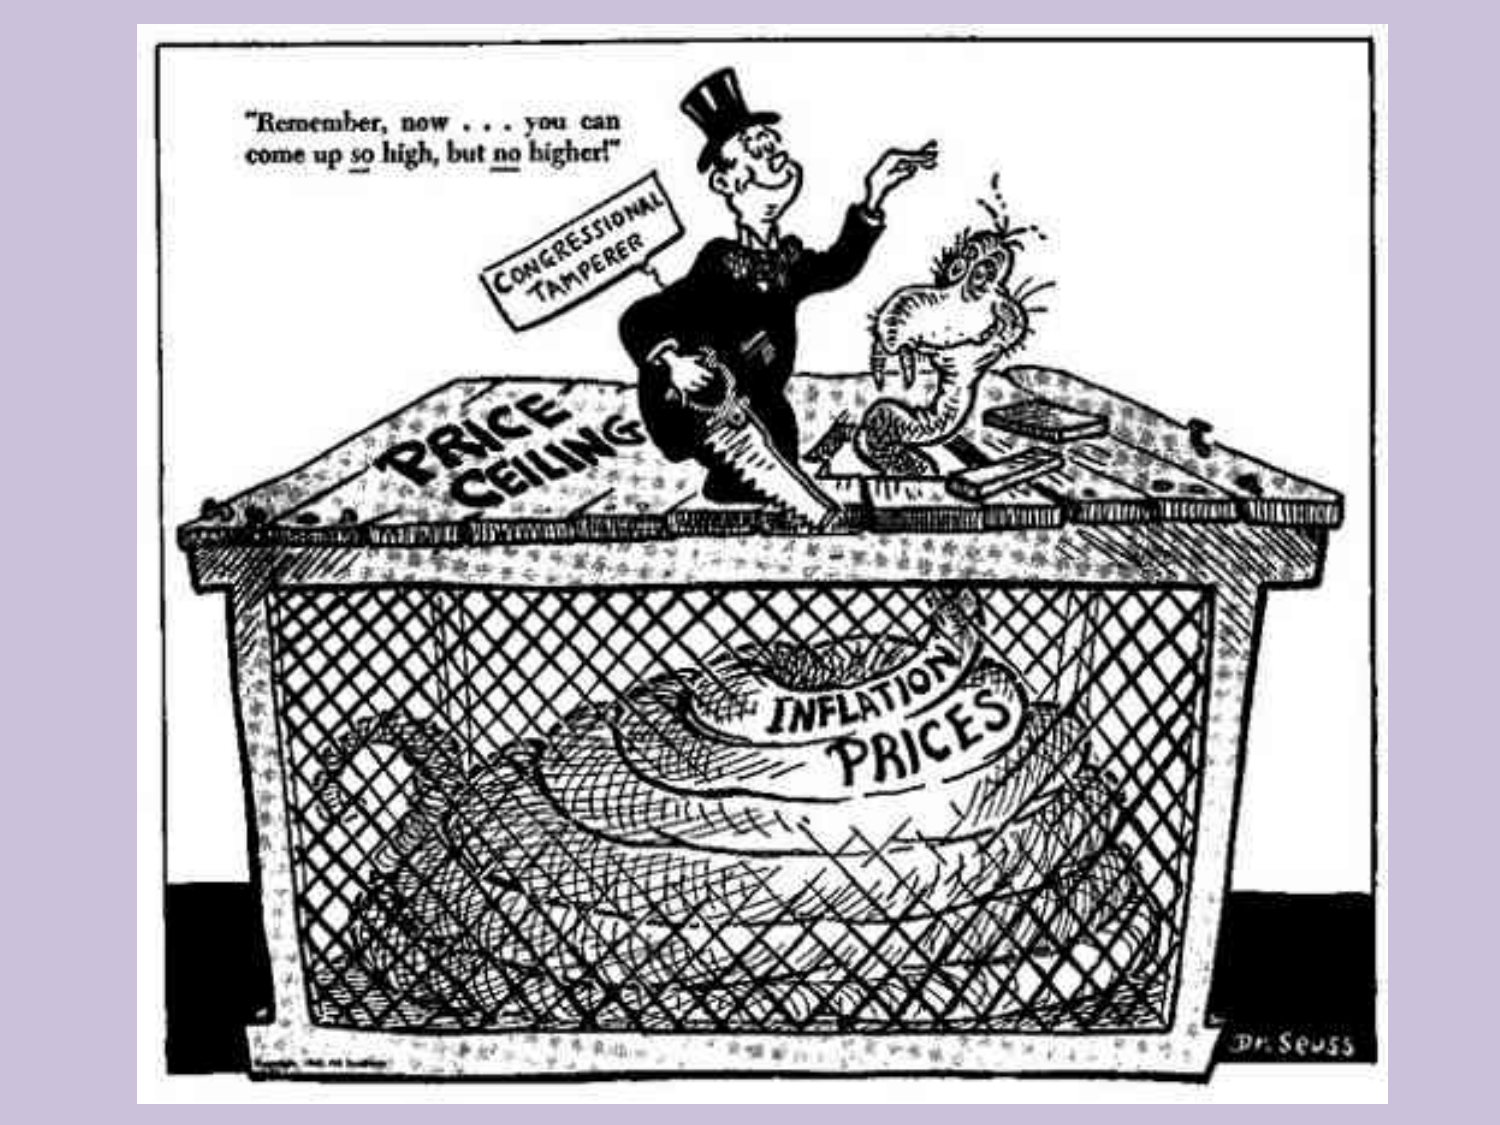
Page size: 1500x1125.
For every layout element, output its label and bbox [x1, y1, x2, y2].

picture [137, 24, 1388, 1104]
